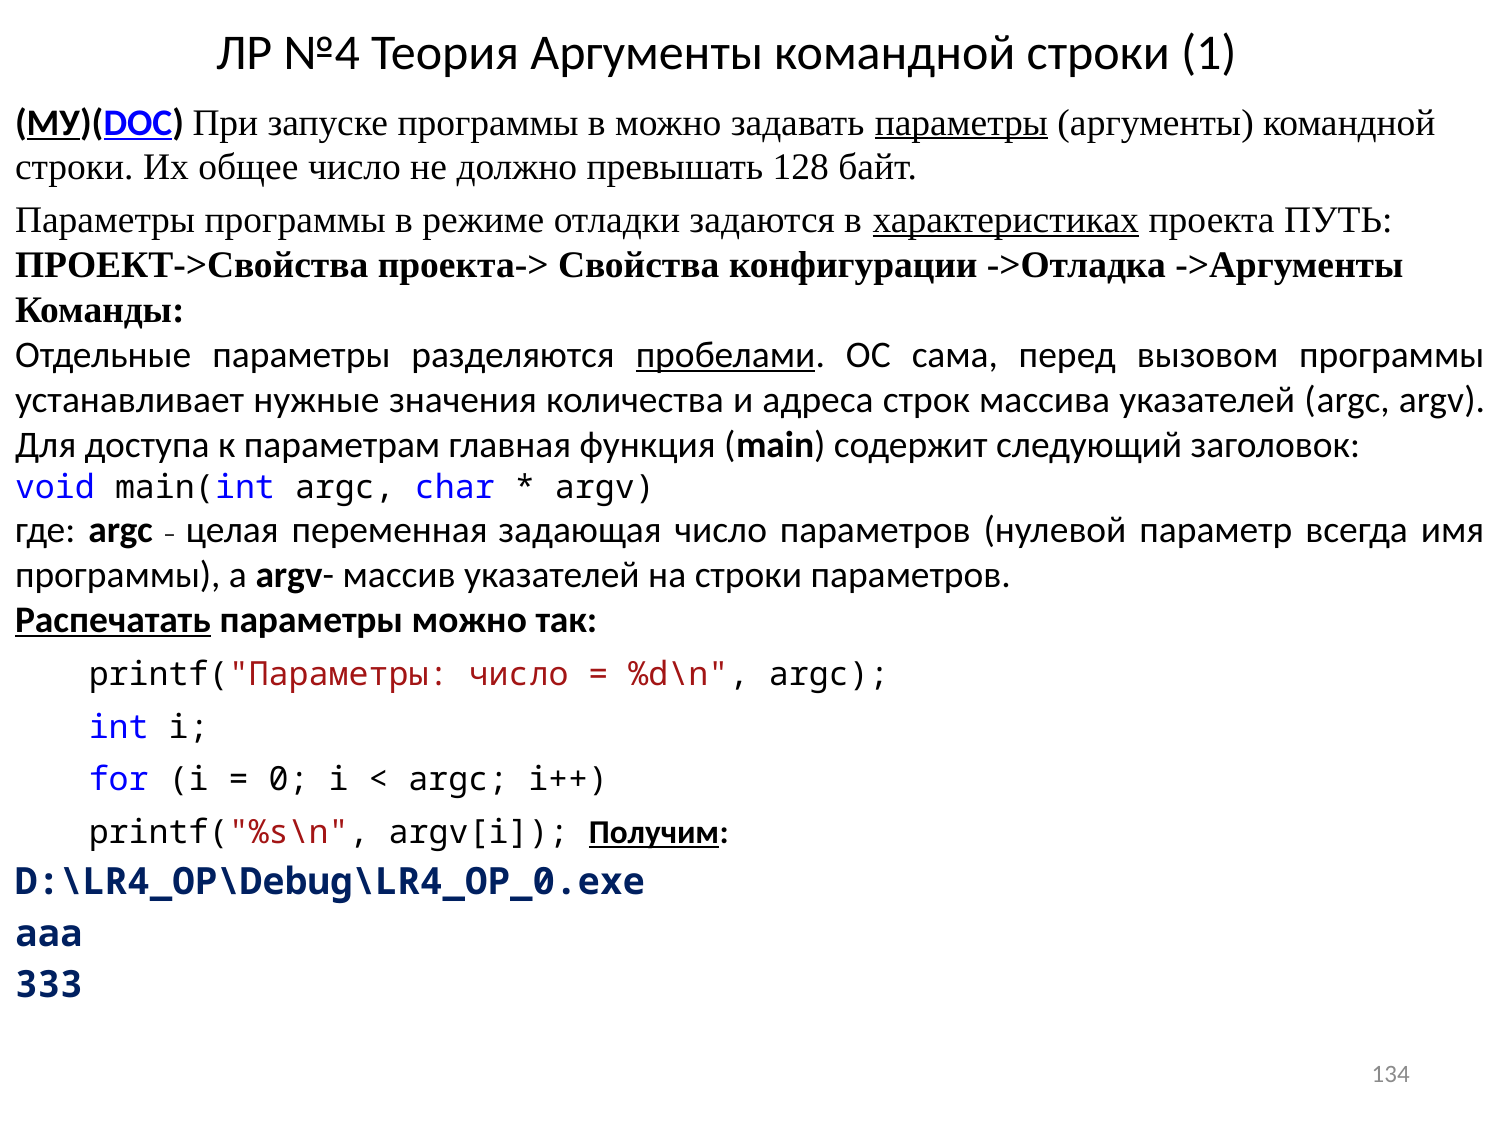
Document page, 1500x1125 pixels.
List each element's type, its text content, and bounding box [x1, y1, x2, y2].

slide_number 134 [1074, 1042, 1425, 1103]
text_box (МУ)(DOC) При запуске программы в можно задавать параметры (аргументы) командной строки. Их общее число не должно превышать 128 байт. Параметры программы в режиме отладки задаются в характеристиках проекта ПУТЬ: ПРОЕКТ->Свойства проекта-> Свойства конфигурации ->Отладка ->Аргументы Команды: Отдельные параметры разделяются пробелами. ОС сама, перед вызовом программы устанавливает нужные значения количества и адреса строк массива указателей (argc, argv). Для доступа к параметрам главная функция (main) содержит следующий заголовок: void main(int argc, char * argv) где: argc – целая переменная задающая число параметров (нулевой параметр всегда имя программы), а argv- массив указателей на строки параметров. Распечатать параметры можно так: printf("Параметры: число = %d\n", argc); int i; for (i = 0; i < argc; i++) printf("%s\n", argv[i]); Получим: D:\LR4_OP\Debug\LR4_OP_0.exe aaa 333 [0, 89, 1500, 1000]
title ЛР №4 Теория Аргументы командной строки (1) [159, 2, 1306, 89]
